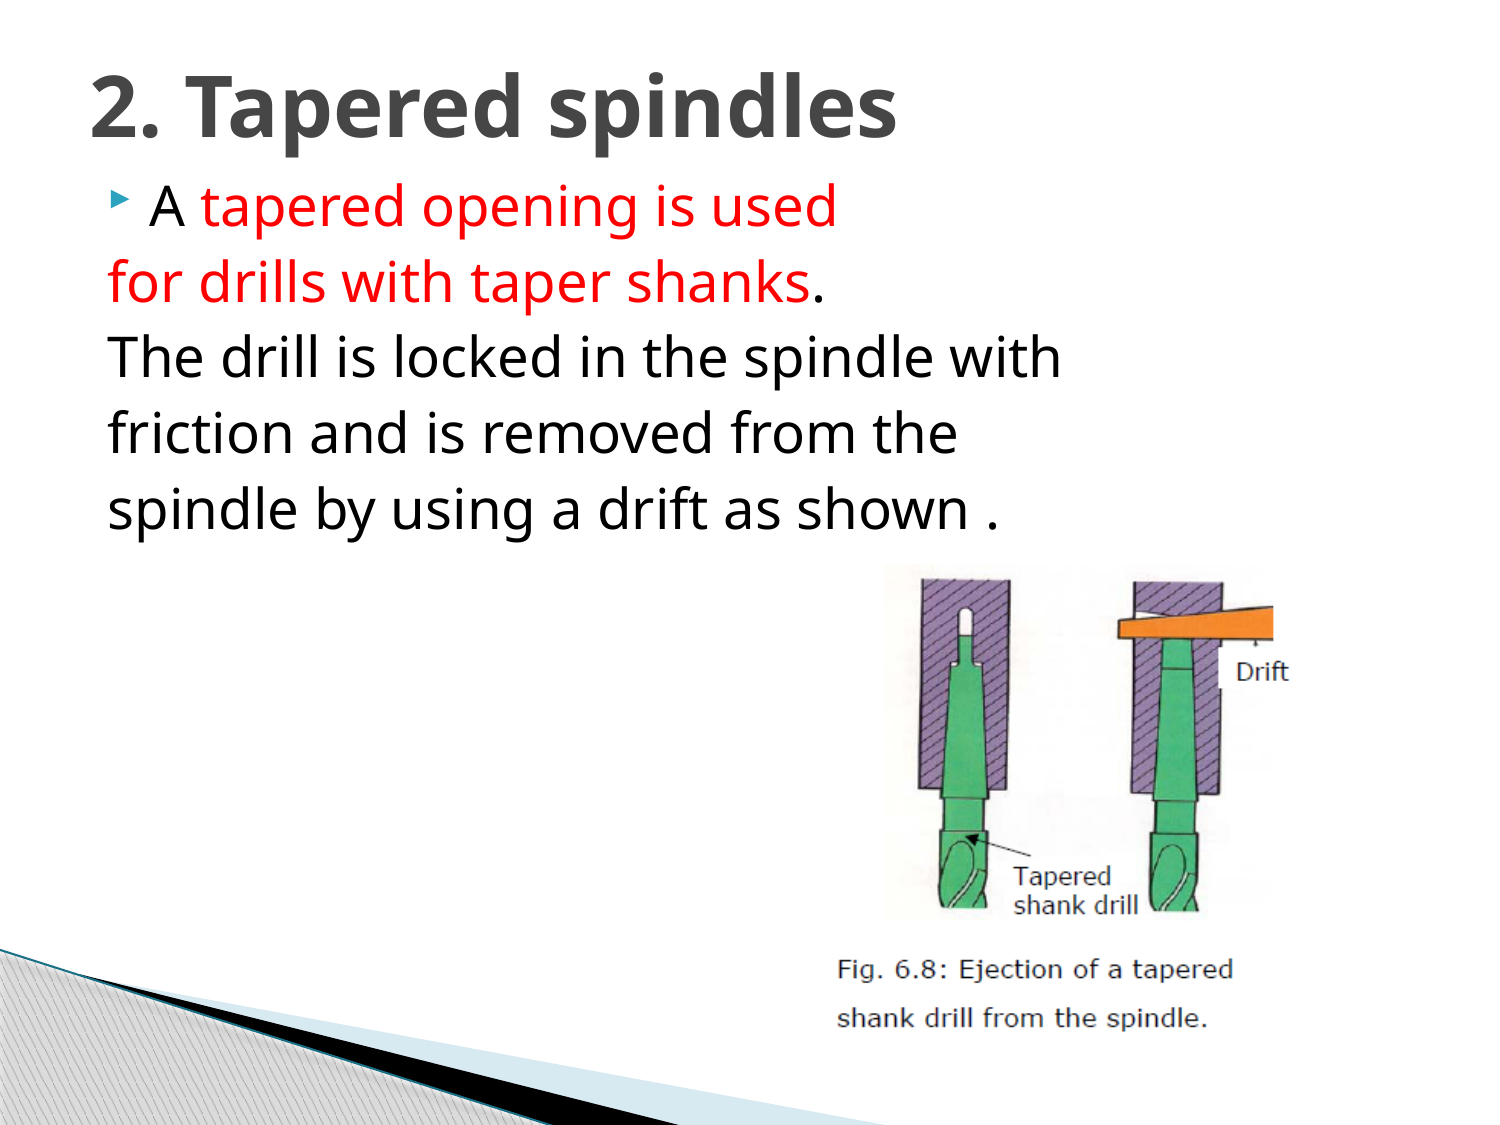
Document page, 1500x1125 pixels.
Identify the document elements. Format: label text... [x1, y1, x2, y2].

title 2. Tapered spindles [75, 45, 1425, 163]
list A tapered opening is used for drills with taper shanks. The drill is locked in the spindle with friction and is removed from the spindle by using a drift as shown . [75, 163, 1425, 986]
picture [837, 562, 1301, 1038]
